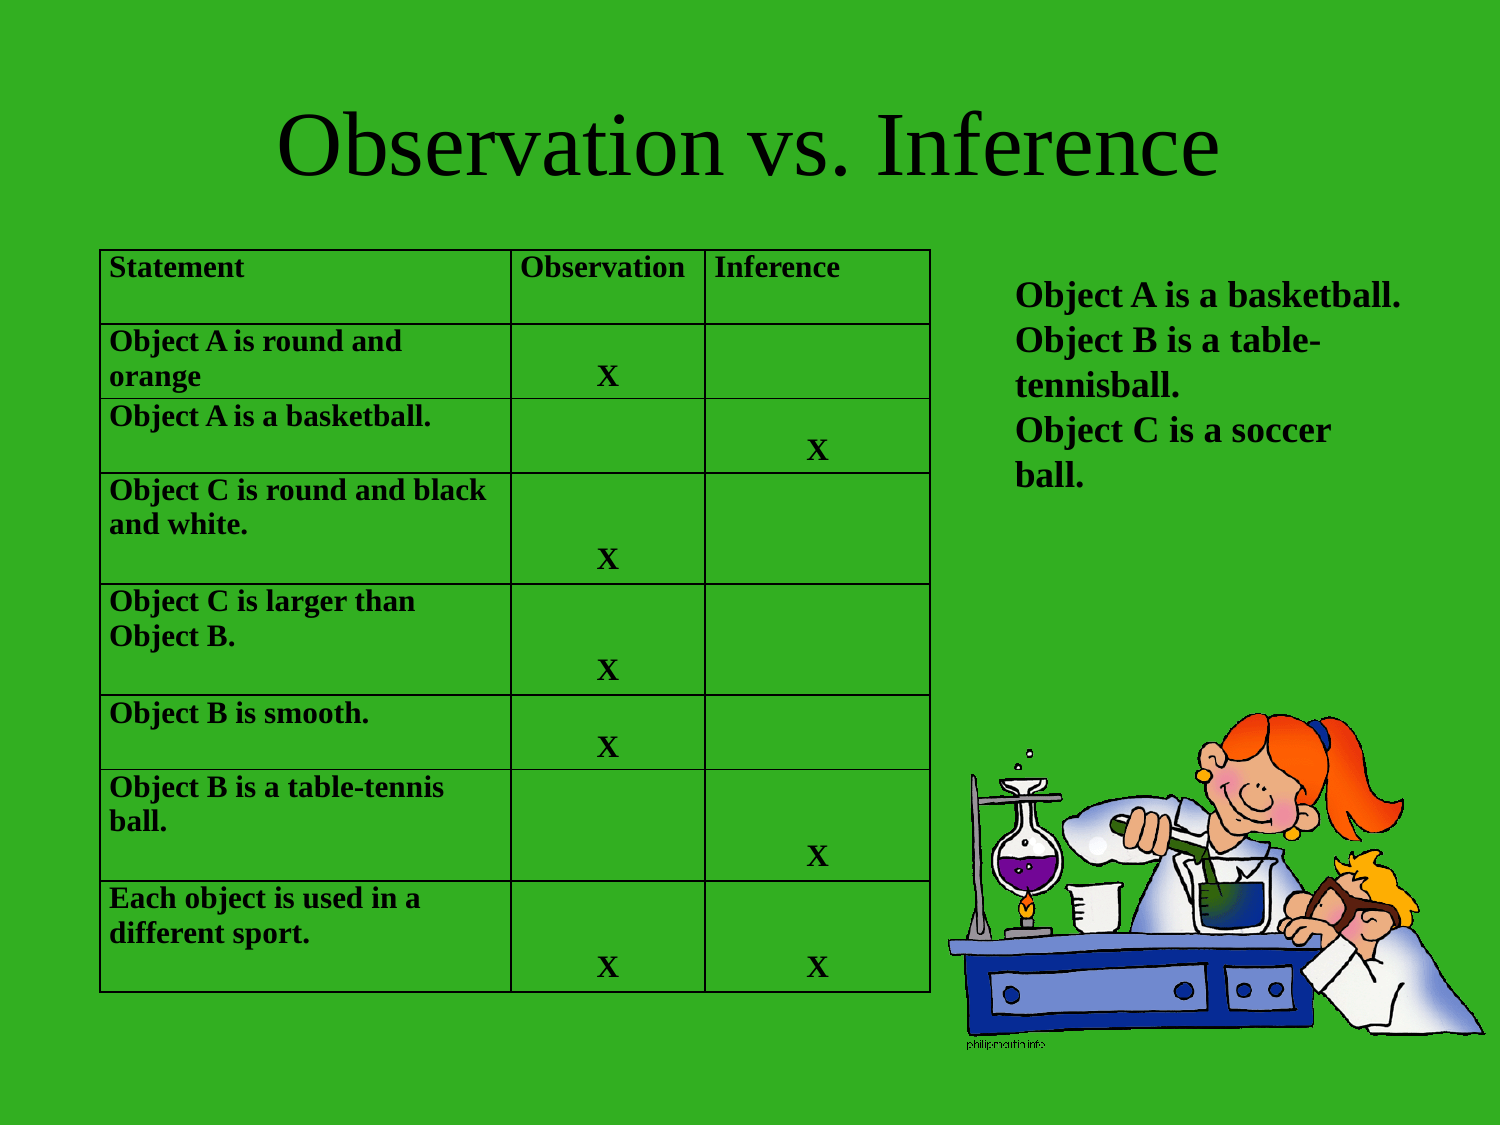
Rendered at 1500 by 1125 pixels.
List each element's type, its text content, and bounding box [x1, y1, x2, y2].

table_cell [706, 474, 929, 583]
table_cell Object C is larger than Object B. [101, 585, 510, 694]
table_cell X [706, 399, 929, 472]
table_cell [706, 696, 929, 769]
table_cell Object A is a basketball. [101, 399, 510, 472]
table_cell Object A is round and orange [101, 325, 510, 398]
table_cell Object B is a table-tennis ball. [101, 770, 510, 880]
table_cell [512, 770, 704, 880]
table_cell [512, 399, 704, 472]
table_cell X [512, 696, 704, 769]
table_cell X [706, 882, 924, 991]
table_cell Each object is used in a different sport. [101, 882, 510, 991]
title Observation vs. Inference [75, 45, 1425, 233]
table_cell [706, 585, 929, 694]
text_box Object A is a basketball. Object B is a table-tennisball. Object C is a soccer ball. [999, 262, 1425, 503]
table_cell [706, 325, 929, 398]
table_cell X [512, 325, 704, 398]
table_header Statement [101, 251, 510, 323]
table_header Inference [706, 251, 929, 323]
table_header Observation [512, 251, 704, 323]
table_cell X [706, 770, 924, 880]
picture [929, 699, 1496, 1054]
table_cell X [512, 474, 704, 583]
table_cell Object B is smooth. [101, 696, 510, 769]
table_cell X [512, 882, 704, 991]
table_cell Object C is round and black and white. [101, 474, 510, 583]
table_cell X [512, 585, 704, 694]
